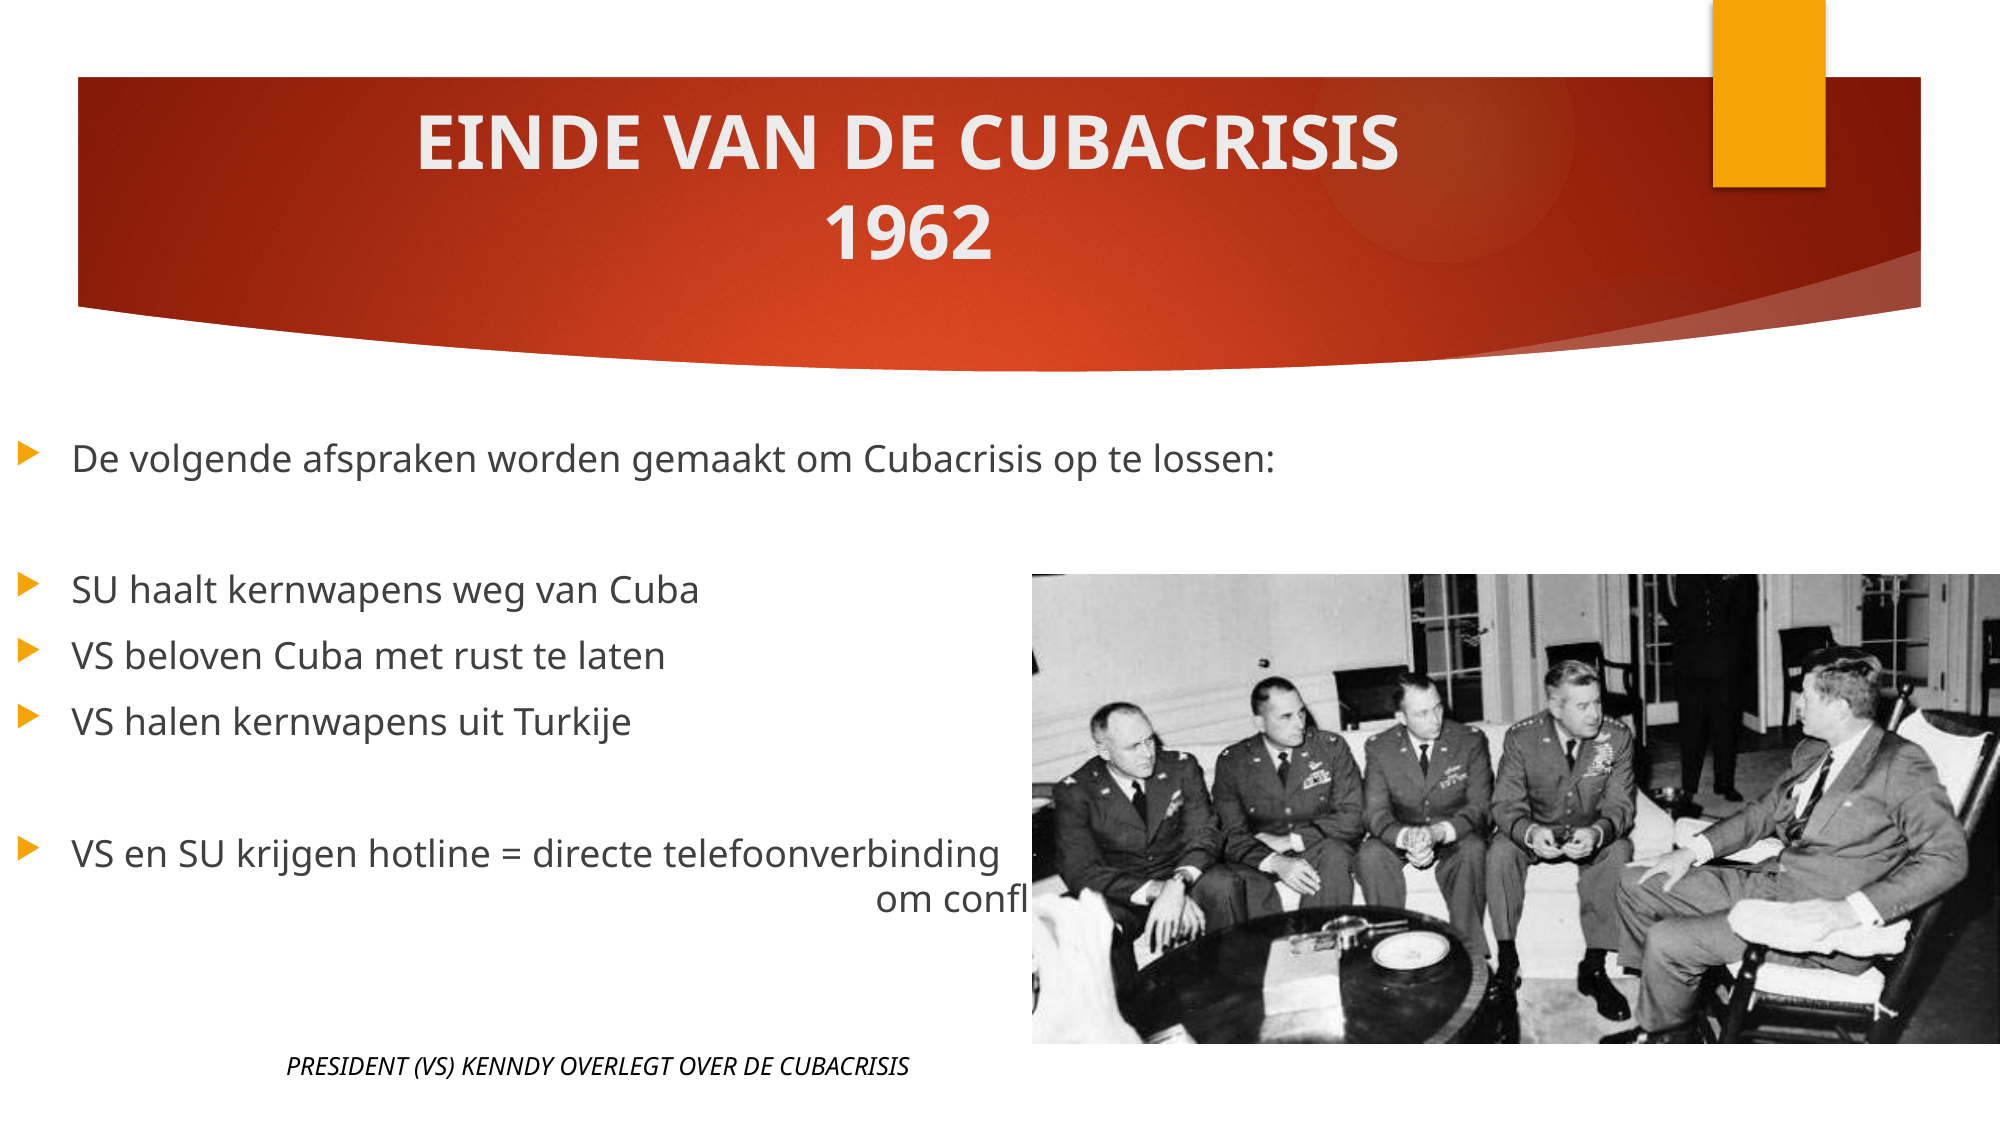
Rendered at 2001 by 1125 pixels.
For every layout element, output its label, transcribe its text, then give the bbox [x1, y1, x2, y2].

list De volgende afspraken worden gemaakt om Cubacrisis op te lossen: SU haalt kernwapens weg van Cuba VS beloven Cuba met rust te laten VS halen kernwapens uit Turkije VS en SU krijgen hotline = directe telefoonverbinding om conflicten te voorkomen [0, 427, 2000, 1125]
text_box PRESIDENT (VS) KENNDY OVERLEGT OVER DE CUBACRISIS [271, 1043, 1004, 1089]
title EINDE VAN DE CUBACRISIS 1962 [189, 94, 1627, 275]
picture [1032, 574, 2000, 1044]
